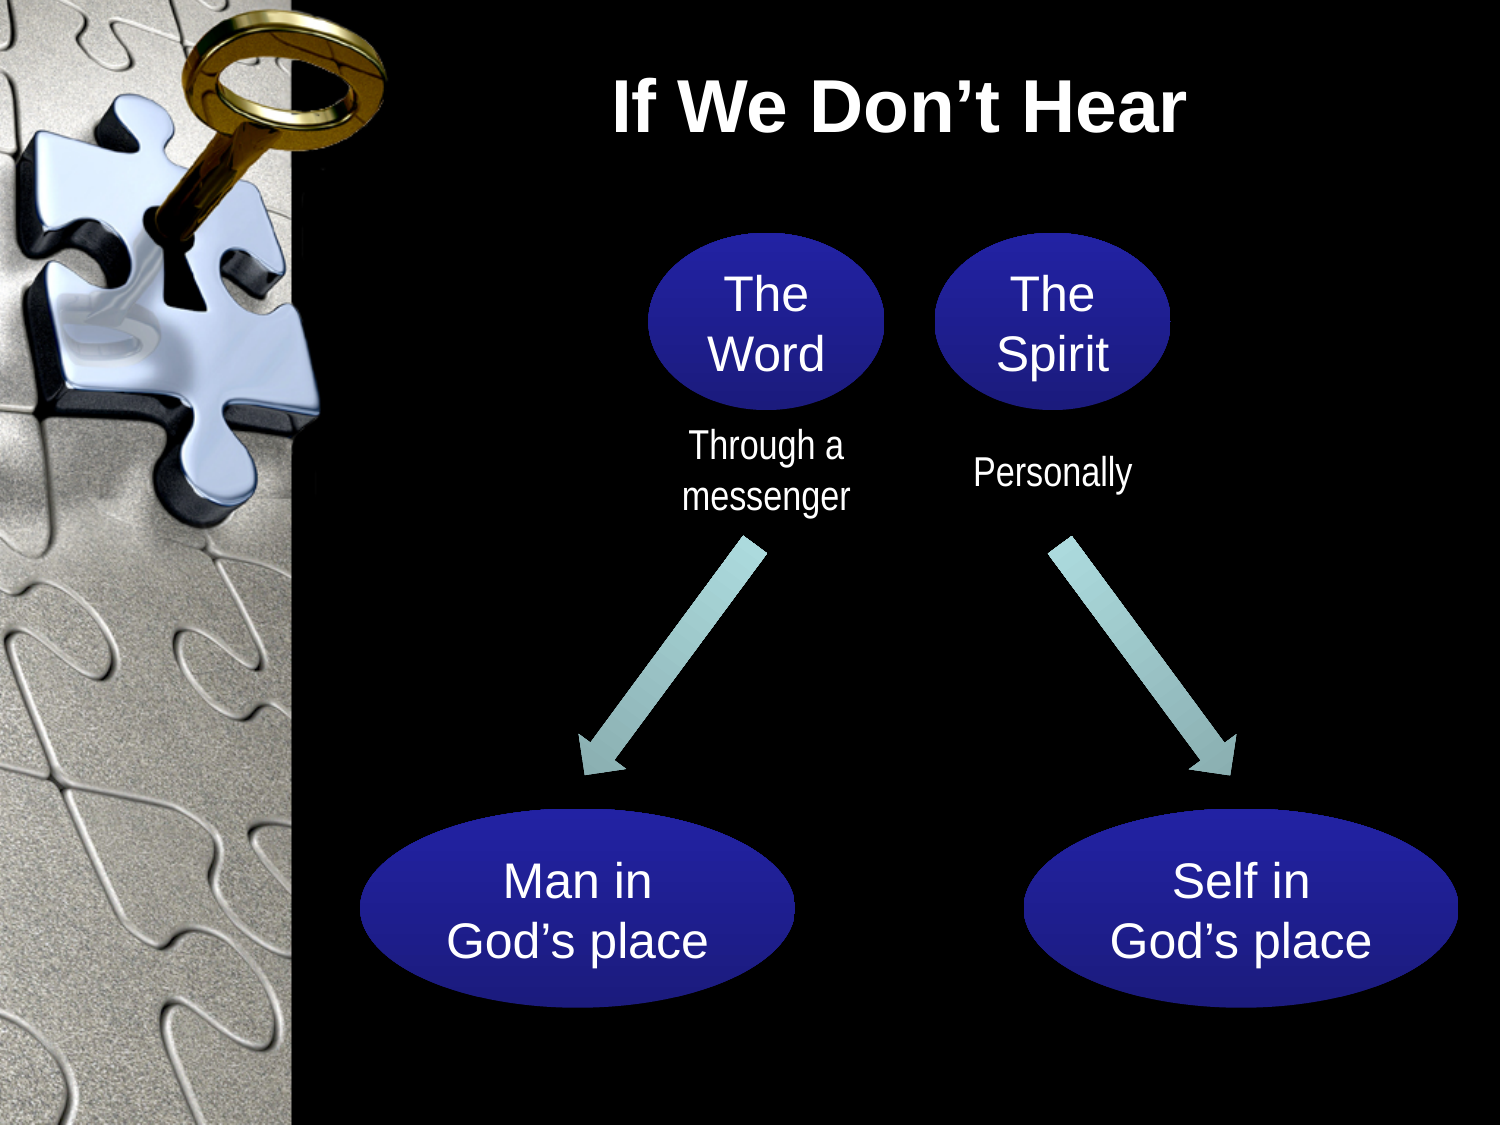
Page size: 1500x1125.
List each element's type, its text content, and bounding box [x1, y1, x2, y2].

text_box Man in God’s place [360, 808, 796, 1008]
text_box The Spirit [934, 232, 1171, 411]
text_box Self in God’s place [1023, 808, 1459, 1008]
text_box [1047, 536, 1237, 776]
picture [0, 0, 1500, 1125]
text_box Through a messenger [608, 410, 925, 526]
text_box Personally [929, 437, 1176, 503]
title If We Don’t Hear [374, 34, 1426, 171]
text_box [578, 535, 767, 776]
text_box The Word [648, 232, 885, 410]
